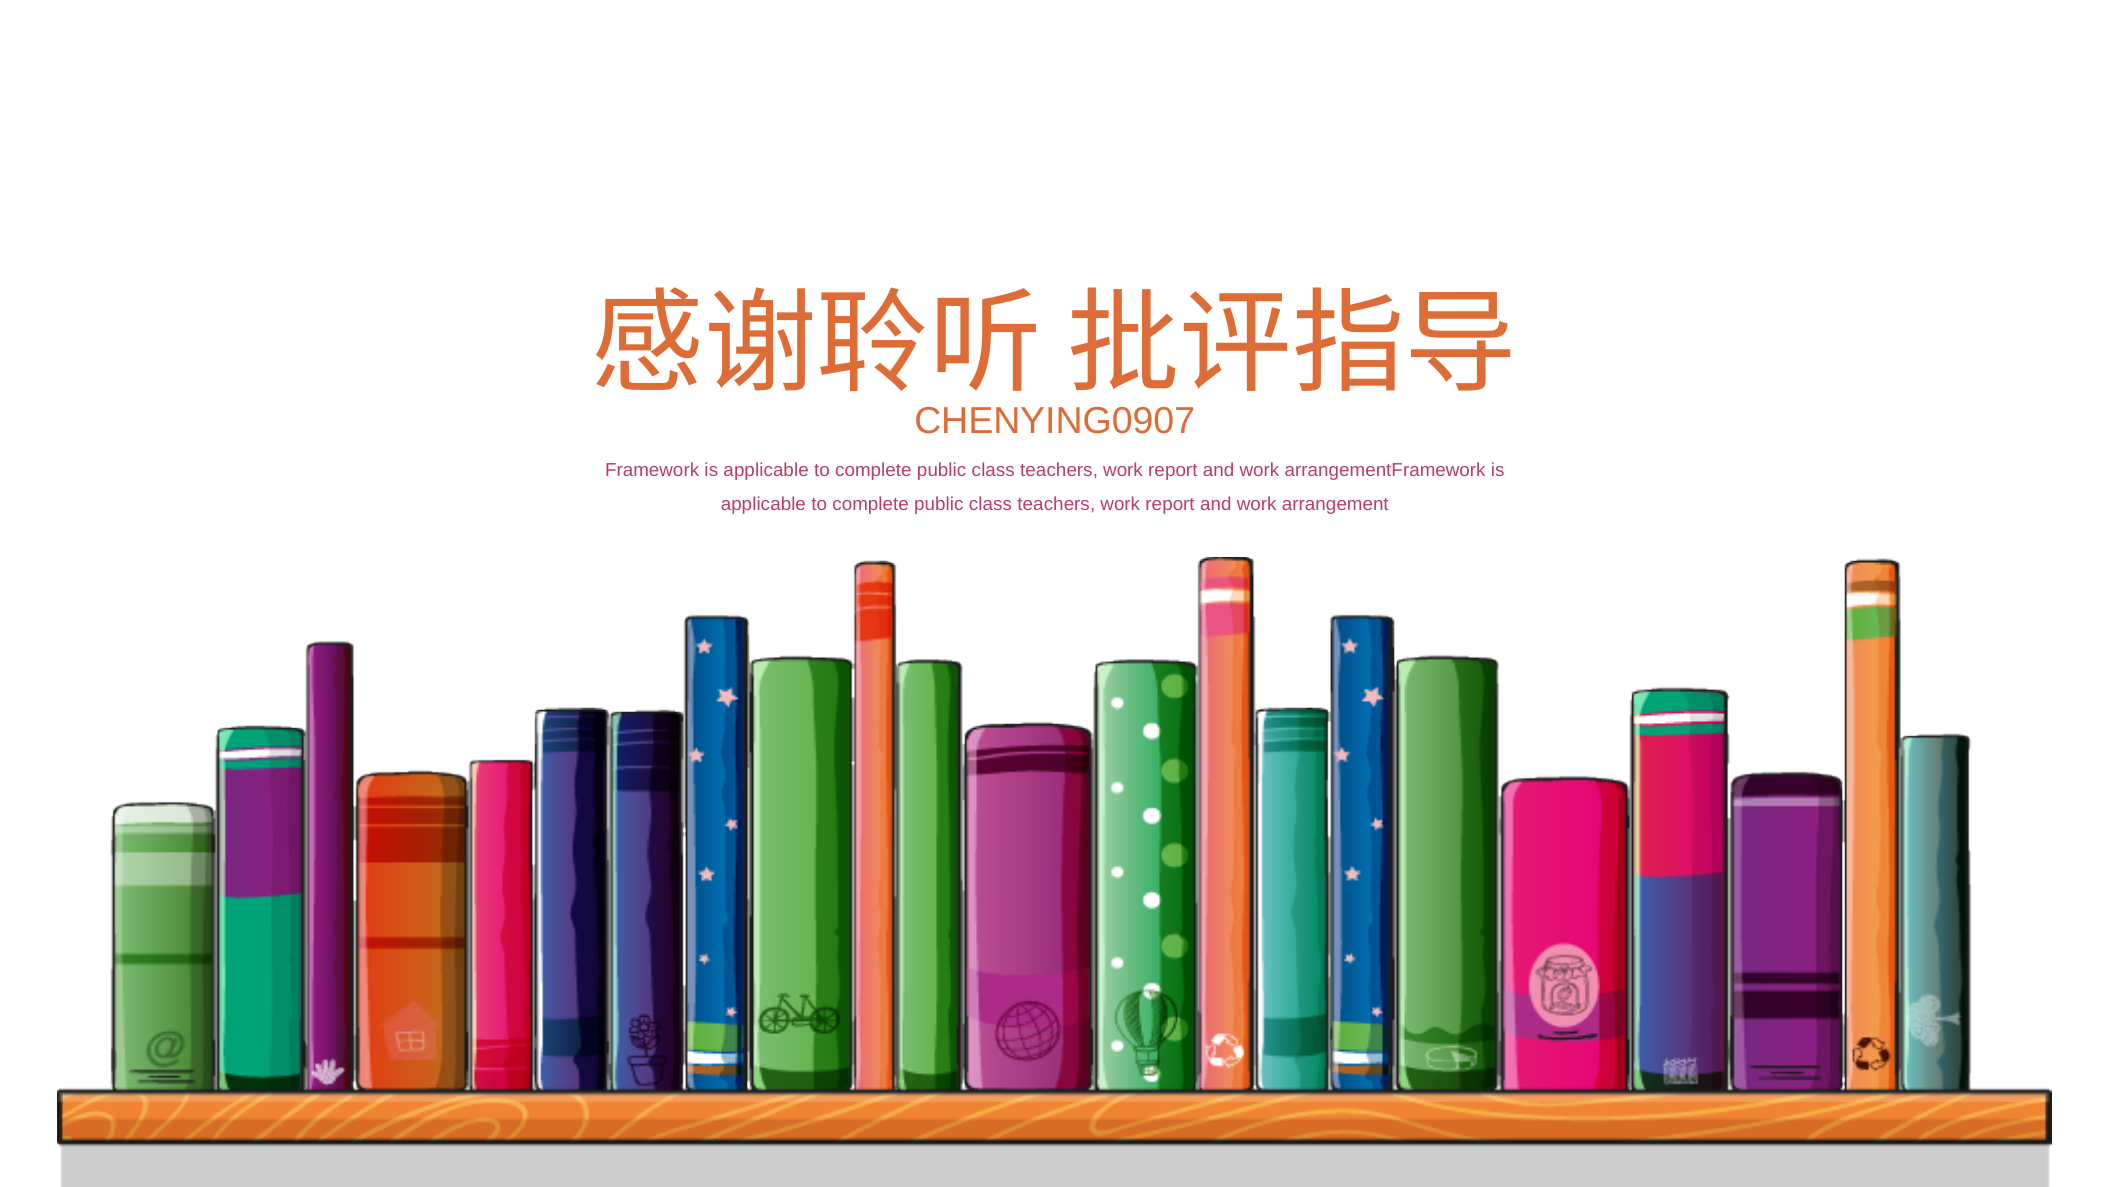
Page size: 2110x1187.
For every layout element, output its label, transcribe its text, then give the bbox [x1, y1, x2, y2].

picture [57, 557, 2052, 1187]
text_box Framework is applicable to complete public class teachers, work report and work arrangementFramework is applicable to complete public class teachers, work report and work arrangement [546, 439, 1563, 522]
text_box 感谢聆听 批评指导 [528, 262, 1581, 413]
text_box chenying0907 [615, 388, 1494, 439]
